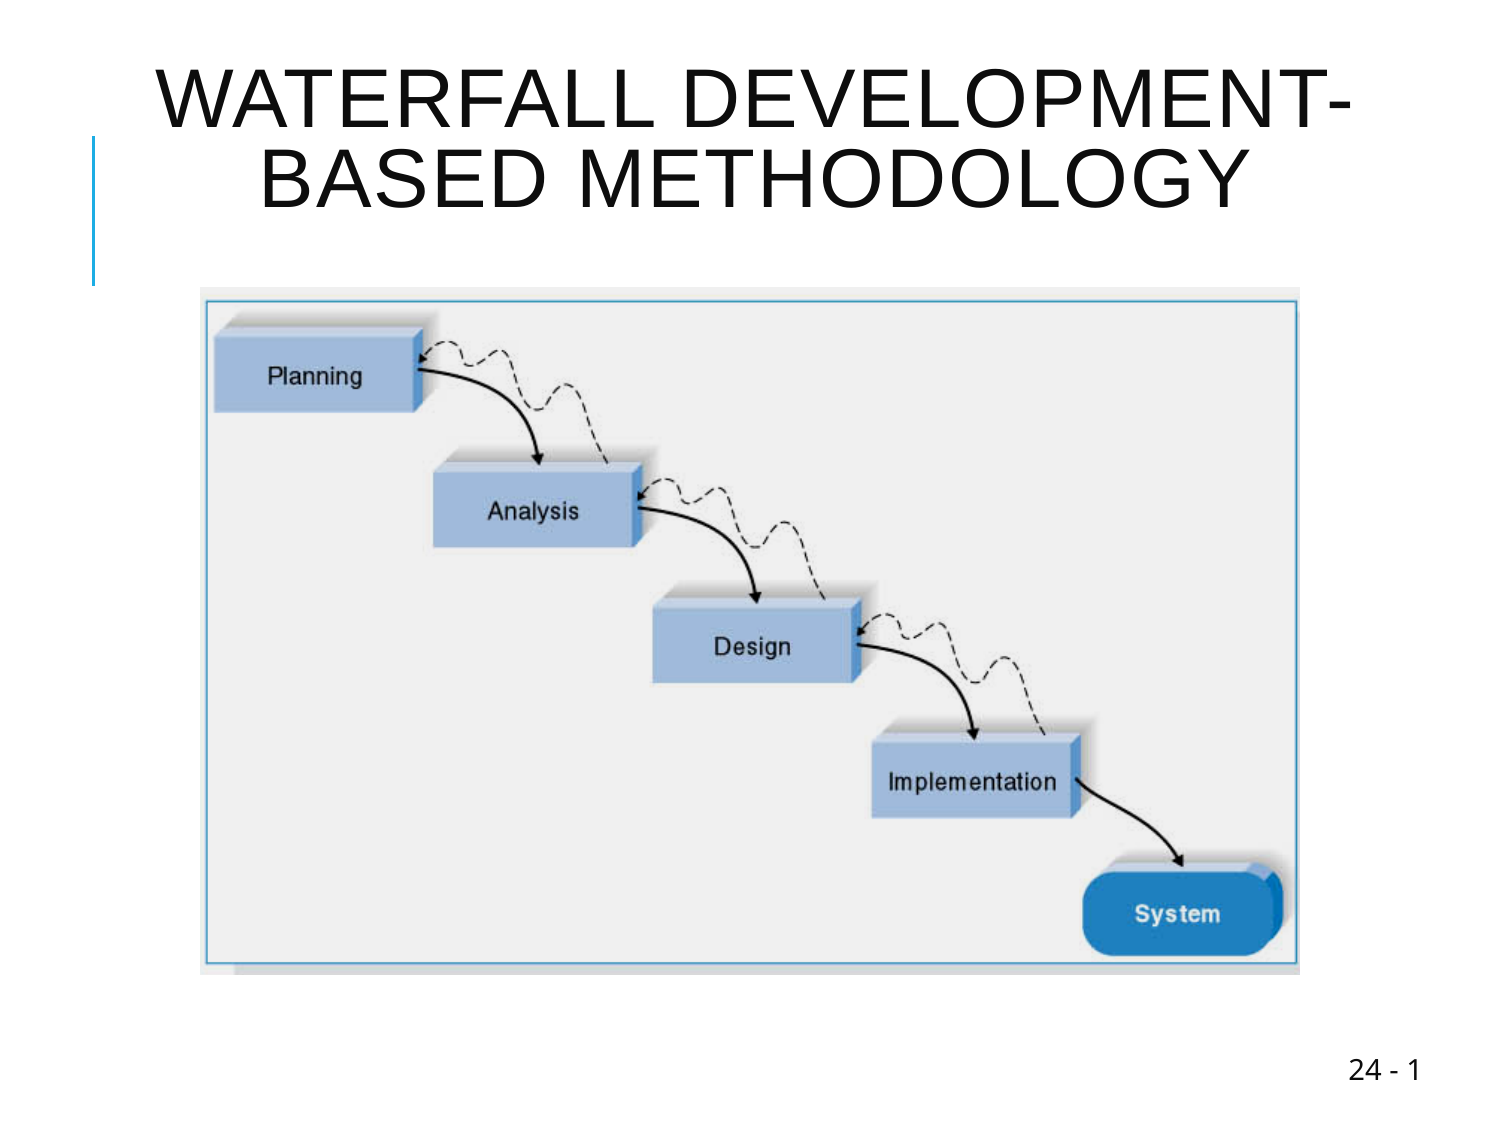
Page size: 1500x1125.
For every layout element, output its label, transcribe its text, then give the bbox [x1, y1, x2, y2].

slide_number 1 - 24 [1333, 1061, 1454, 1107]
title Waterfall Development-based Methodology [50, 50, 1463, 238]
picture [199, 287, 1301, 976]
